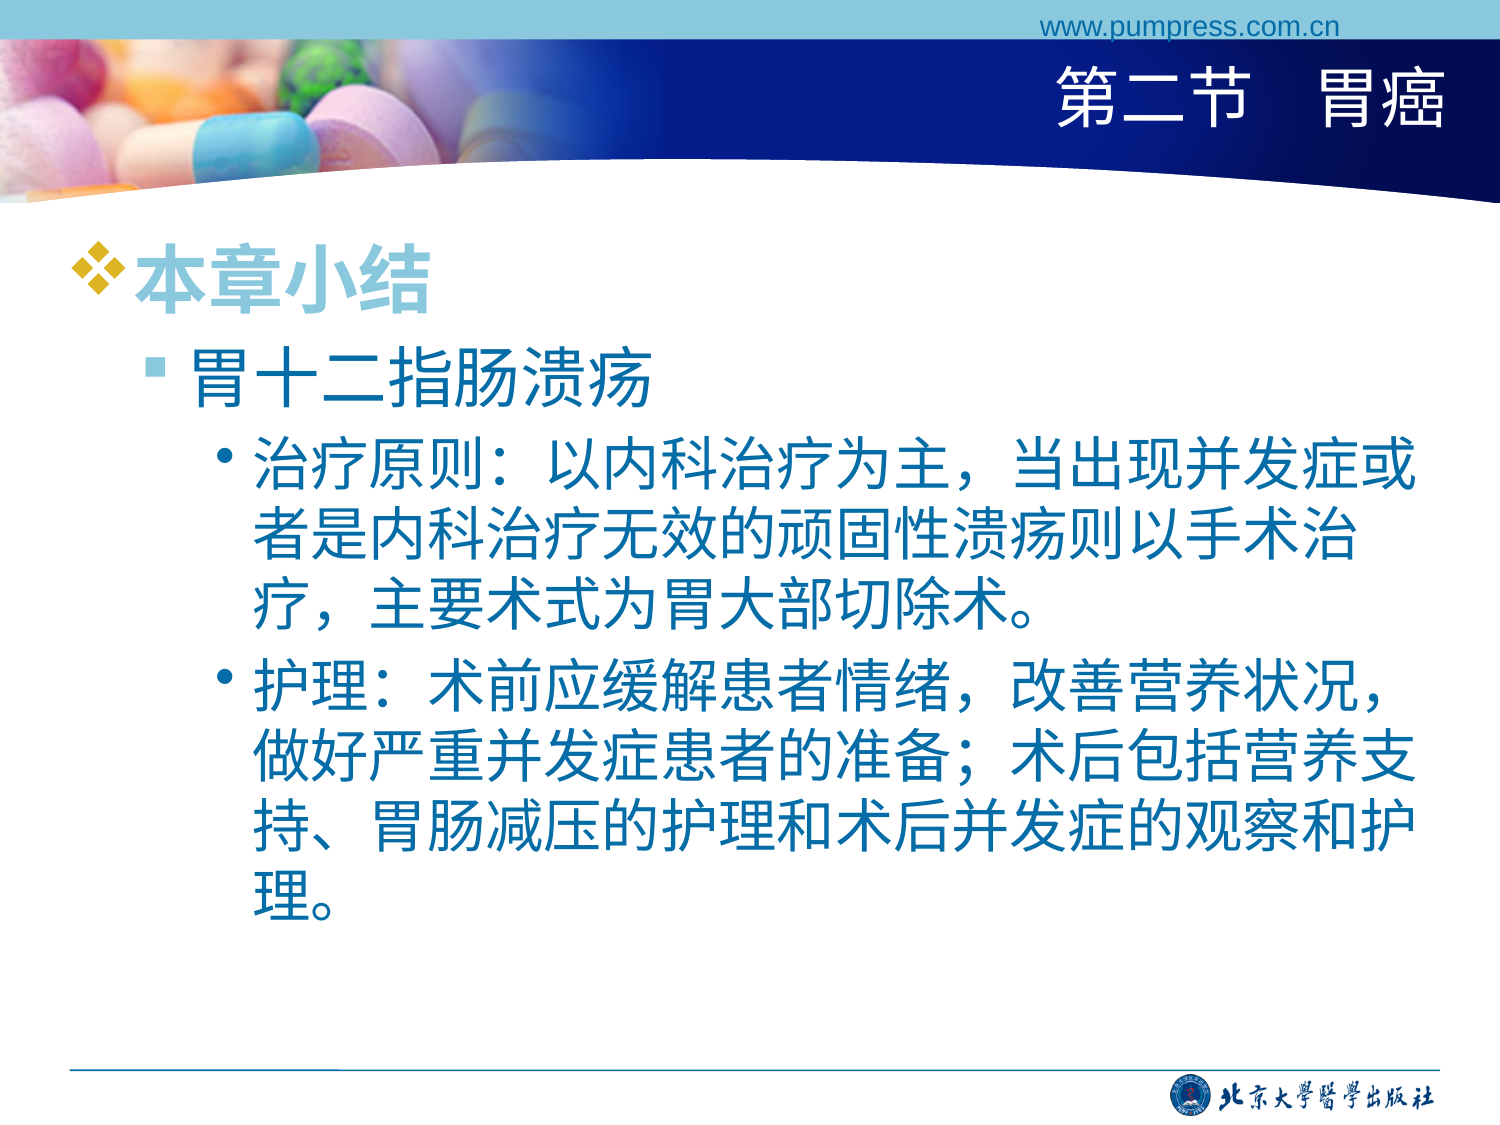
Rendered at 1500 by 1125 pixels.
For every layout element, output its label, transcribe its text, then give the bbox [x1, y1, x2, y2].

list 本章小结 胃十二指肠溃疡 治疗原则：以内科治疗为主，当出现并发症或者是内科治疗无效的顽固性溃疡则以手术治疗，主要术式为胃大部切除术。 护理：术前应缓解患者情绪，改善营养状况，做好严重并发症患者的准备；术后包括营养支持、胃肠减压的护理和术后并发症的观察和护理。 [49, 224, 1463, 1026]
slide_number www.pumpress.com.cn [1025, 0, 1463, 38]
title 第二节 胃癌 [137, 49, 1463, 143]
picture [0, 40, 1500, 203]
picture [1170, 1074, 1436, 1118]
